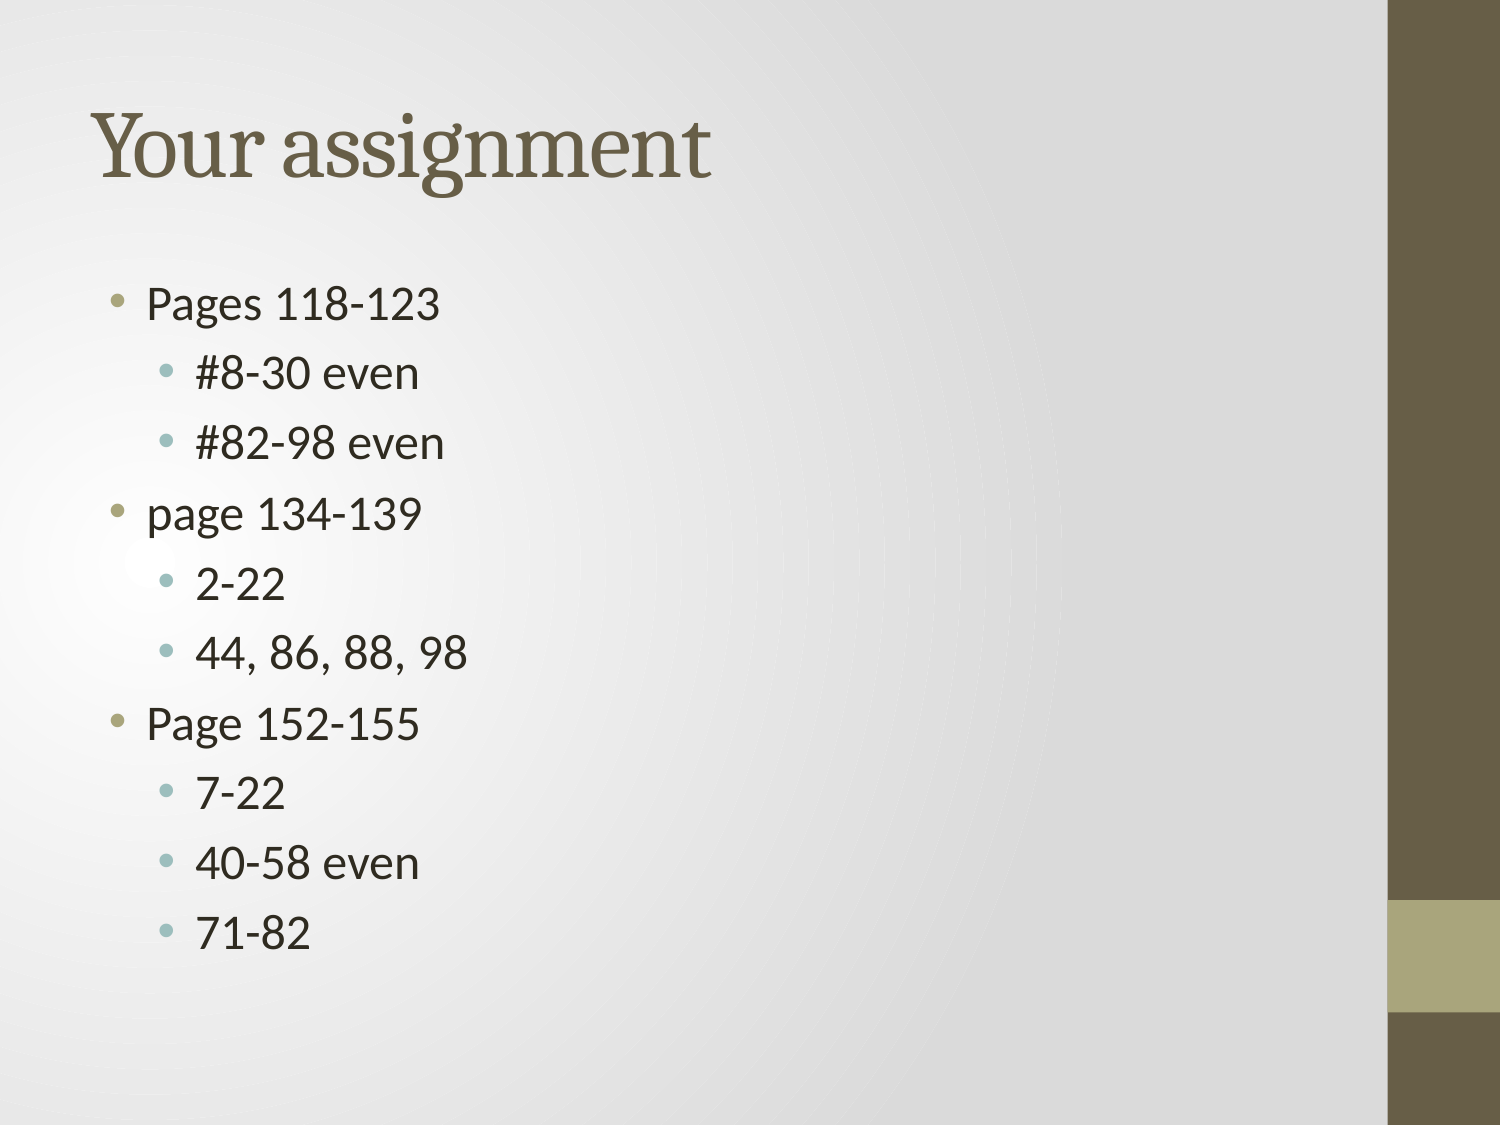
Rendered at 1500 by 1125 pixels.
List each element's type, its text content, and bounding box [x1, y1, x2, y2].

list Pages 118-123 #8-30 even #82-98 even page 134-139 2-22 44, 86, 88, 98 Page 152-155 7-22 40-58 even 71-82 [75, 262, 1325, 1050]
title Your assignment [75, 45, 1325, 233]
